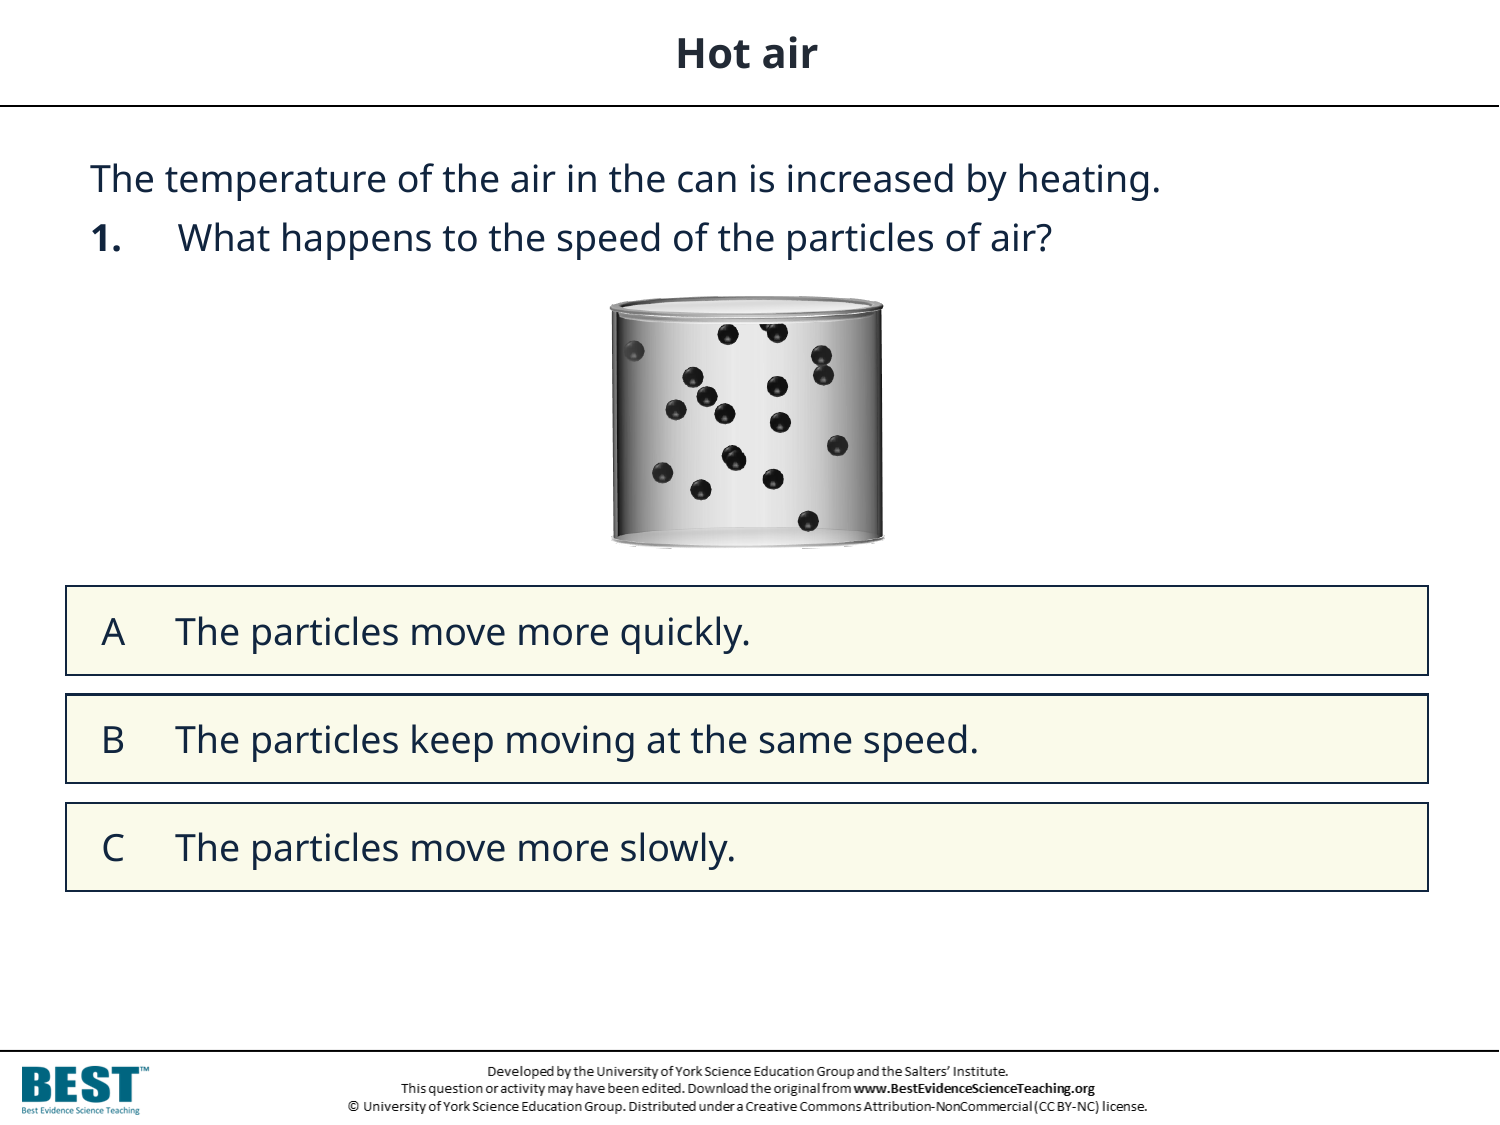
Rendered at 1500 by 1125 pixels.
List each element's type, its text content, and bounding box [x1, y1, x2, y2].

picture [0, 105, 1500, 1125]
text_box Hot air [23, 4, 1471, 99]
